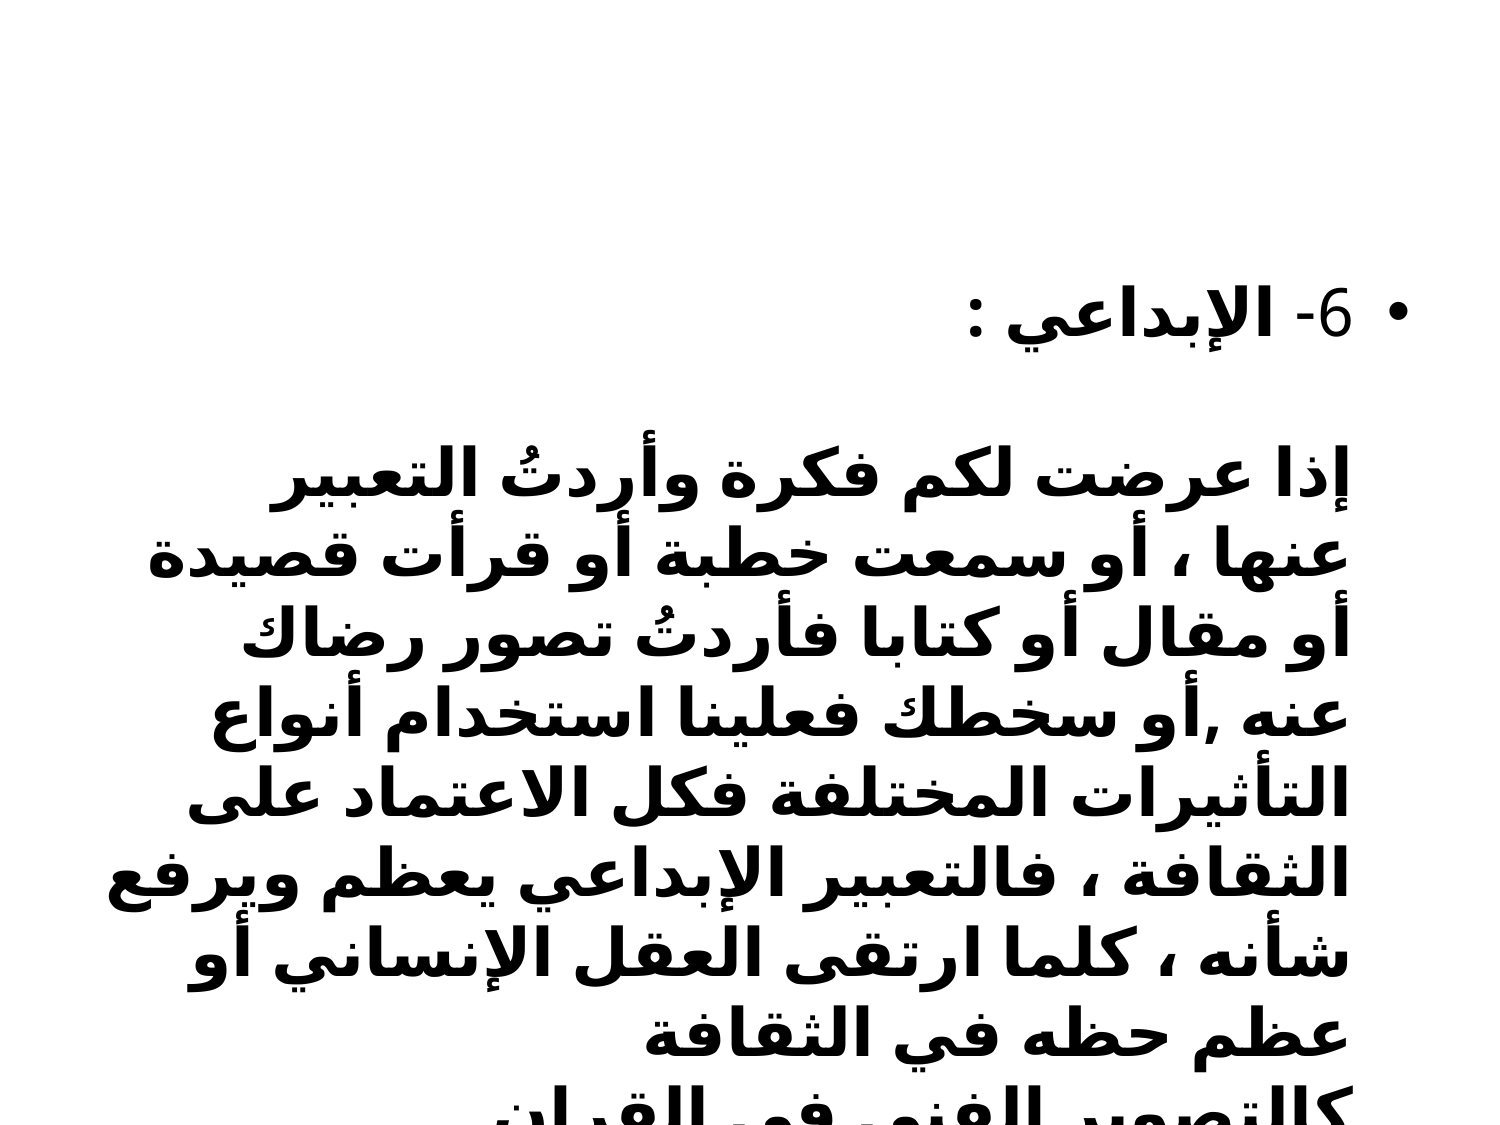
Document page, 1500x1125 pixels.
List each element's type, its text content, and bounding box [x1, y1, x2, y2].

list 6- الإبداعي : إذا عرضت لكم فكرة وأردتُ التعبير عنها ، أو سمعت خطبة أو قرأت قصيدة أو مقال أو كتابا فأردتُ تصور رضاك عنه ,أو سخطك فعلينا استخدام أنواع التأثيرات المختلفة فكل الاعتماد على الثقافة ، فالتعبير الإبداعي يعظم ويرفع شأنه ، كلما ارتقى العقل الإنساني أو عظم حظه في الثقافة كالتصوير الفني في القران . [75, 262, 1425, 1005]
